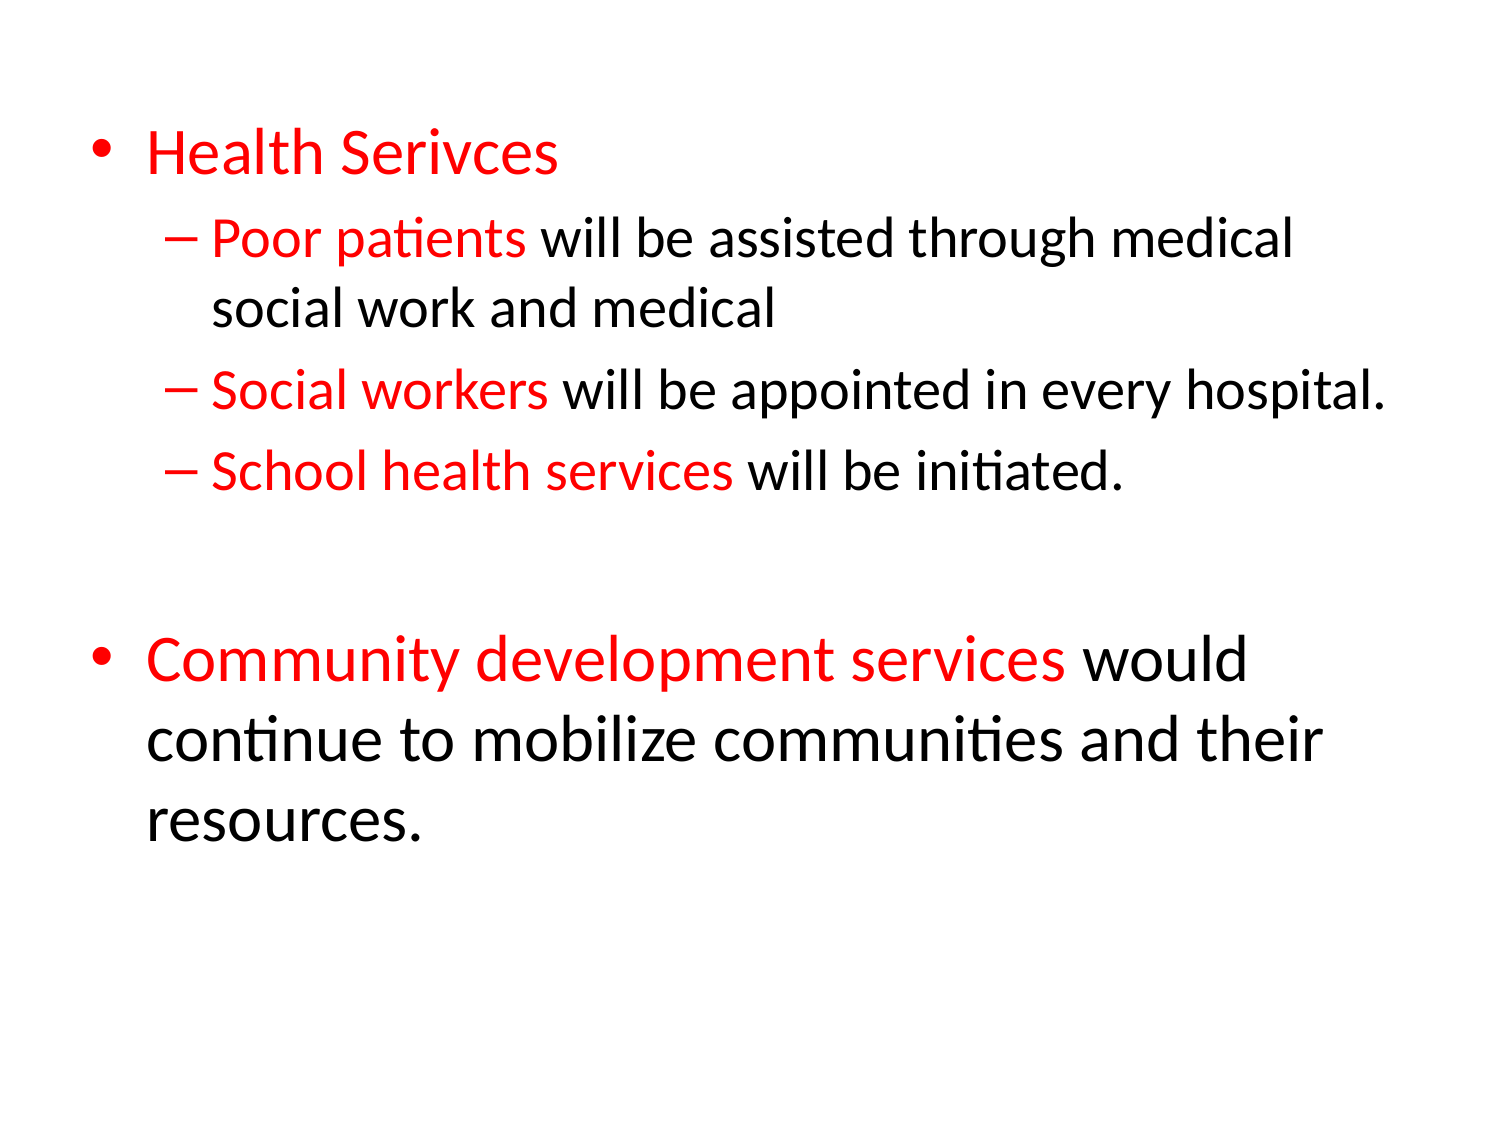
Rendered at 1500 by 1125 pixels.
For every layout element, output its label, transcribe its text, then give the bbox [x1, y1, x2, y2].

list Health Serivces Poor patients will be assisted through medical social work and medical Social workers will be appointed in every hospital. School health services will be initiated. Community development services would continue to mobilize communities and their resources. [75, 99, 1425, 1000]
